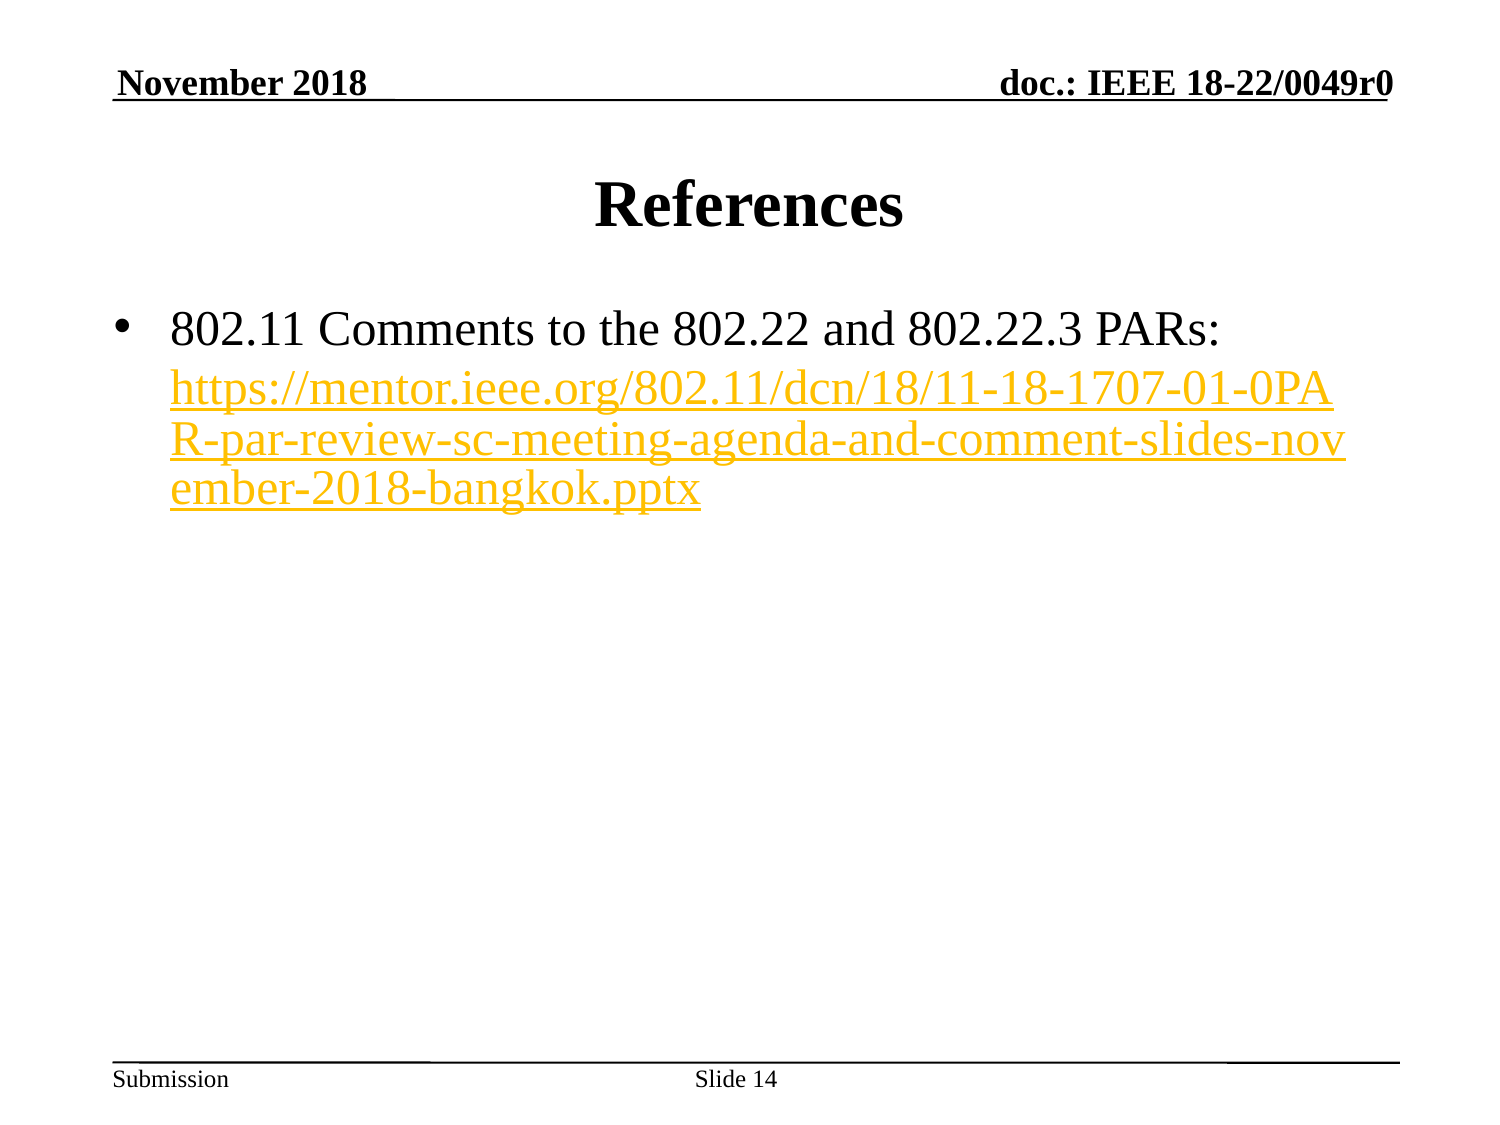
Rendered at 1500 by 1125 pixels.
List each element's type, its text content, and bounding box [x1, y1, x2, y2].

title References [112, 112, 1388, 288]
slide_number Slide 14 [672, 1061, 800, 1123]
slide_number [116, 58, 507, 104]
list 802.11 Comments to the 802.22 and 802.22.3 PARs: https://mentor.ieee.org/802.11/dcn/18/11-18-1707-01-0PAR-par-review-sc-meeting-agenda-and-comment-slides-november-2018-bangkok.pptx [98, 287, 1374, 979]
